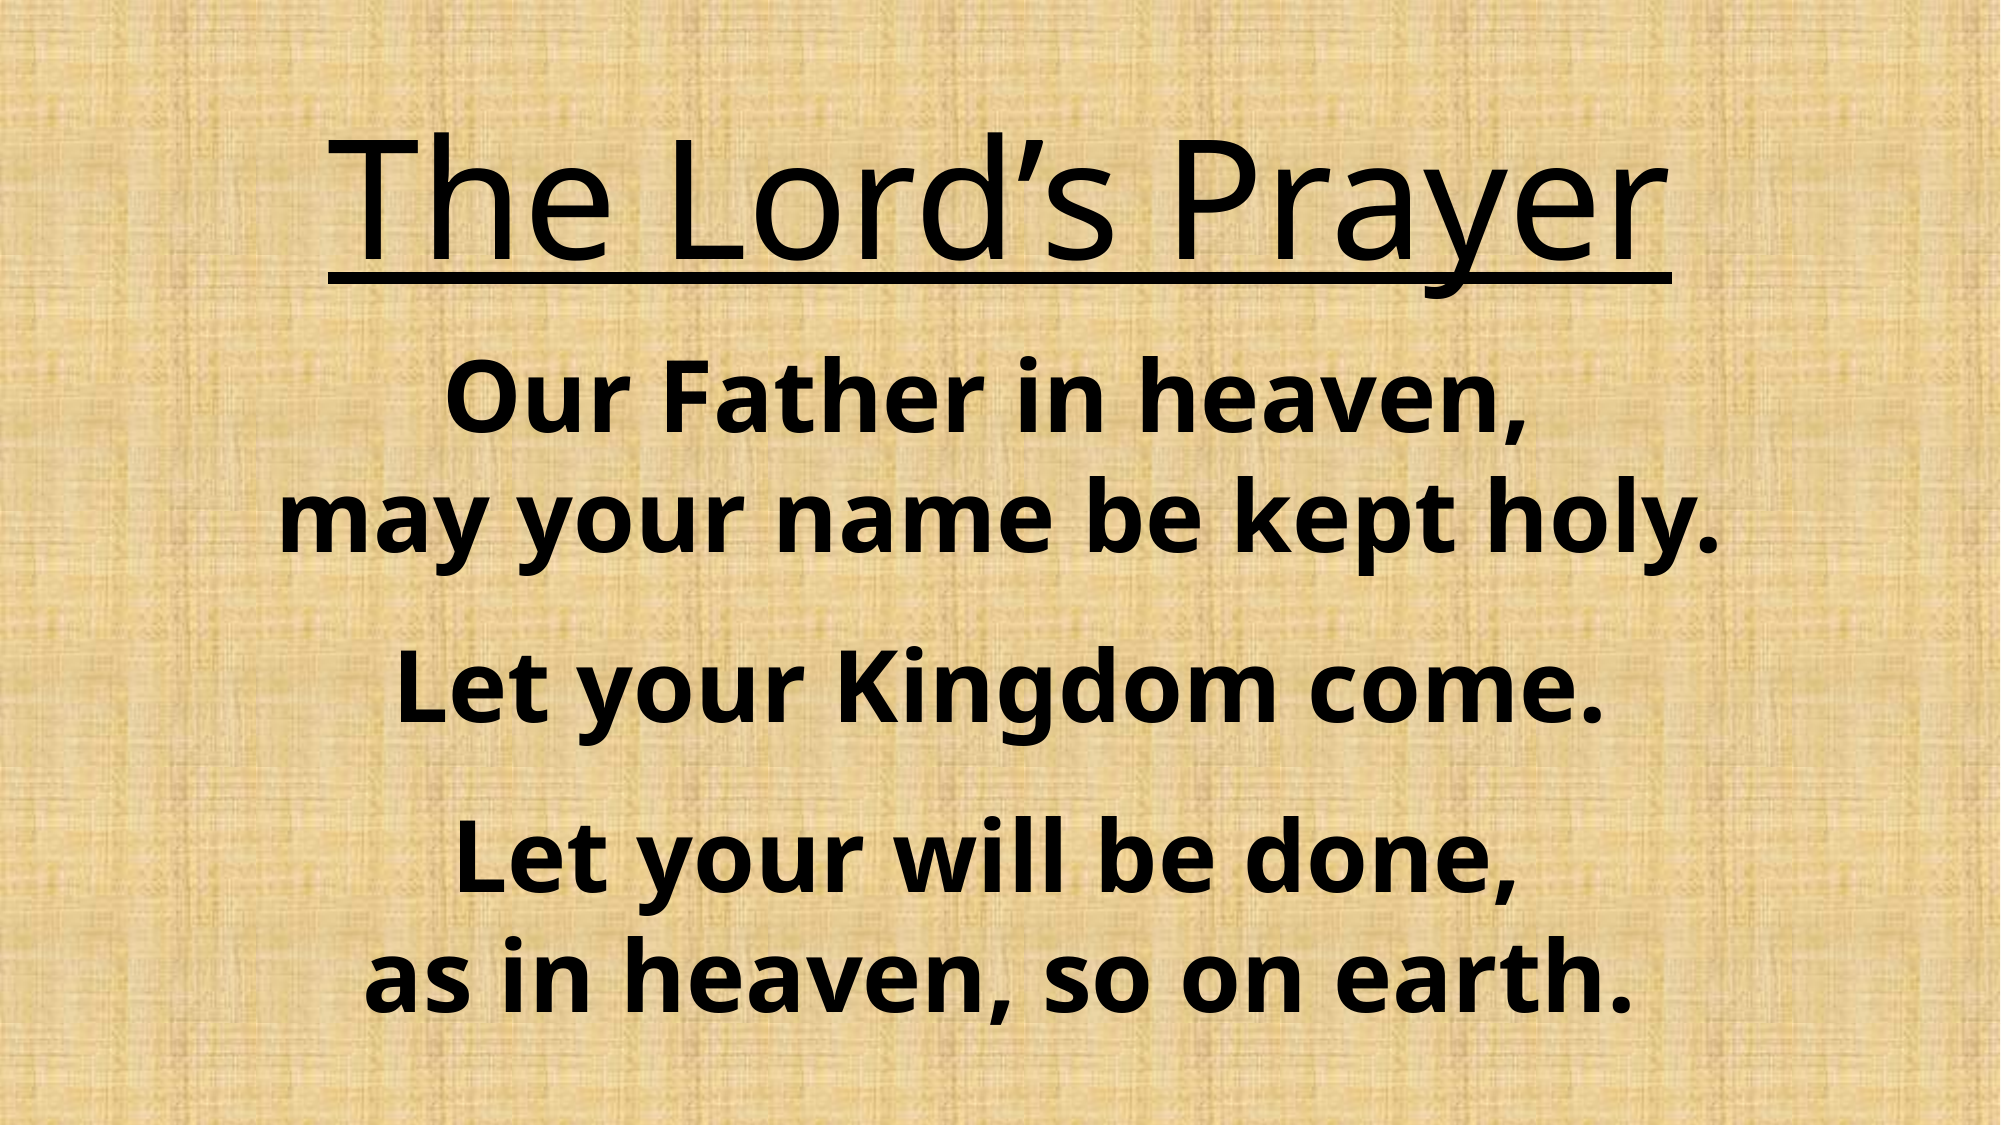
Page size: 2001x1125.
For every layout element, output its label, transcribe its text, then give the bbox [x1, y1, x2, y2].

text_box Our Father in heaven, may your name be kept holy. Let your Kingdom come. Let your will be done, as in heaven, so on earth. [0, 325, 2000, 1040]
title The Lord’s Prayer [0, 117, 2000, 239]
picture [0, 0, 2001, 1125]
